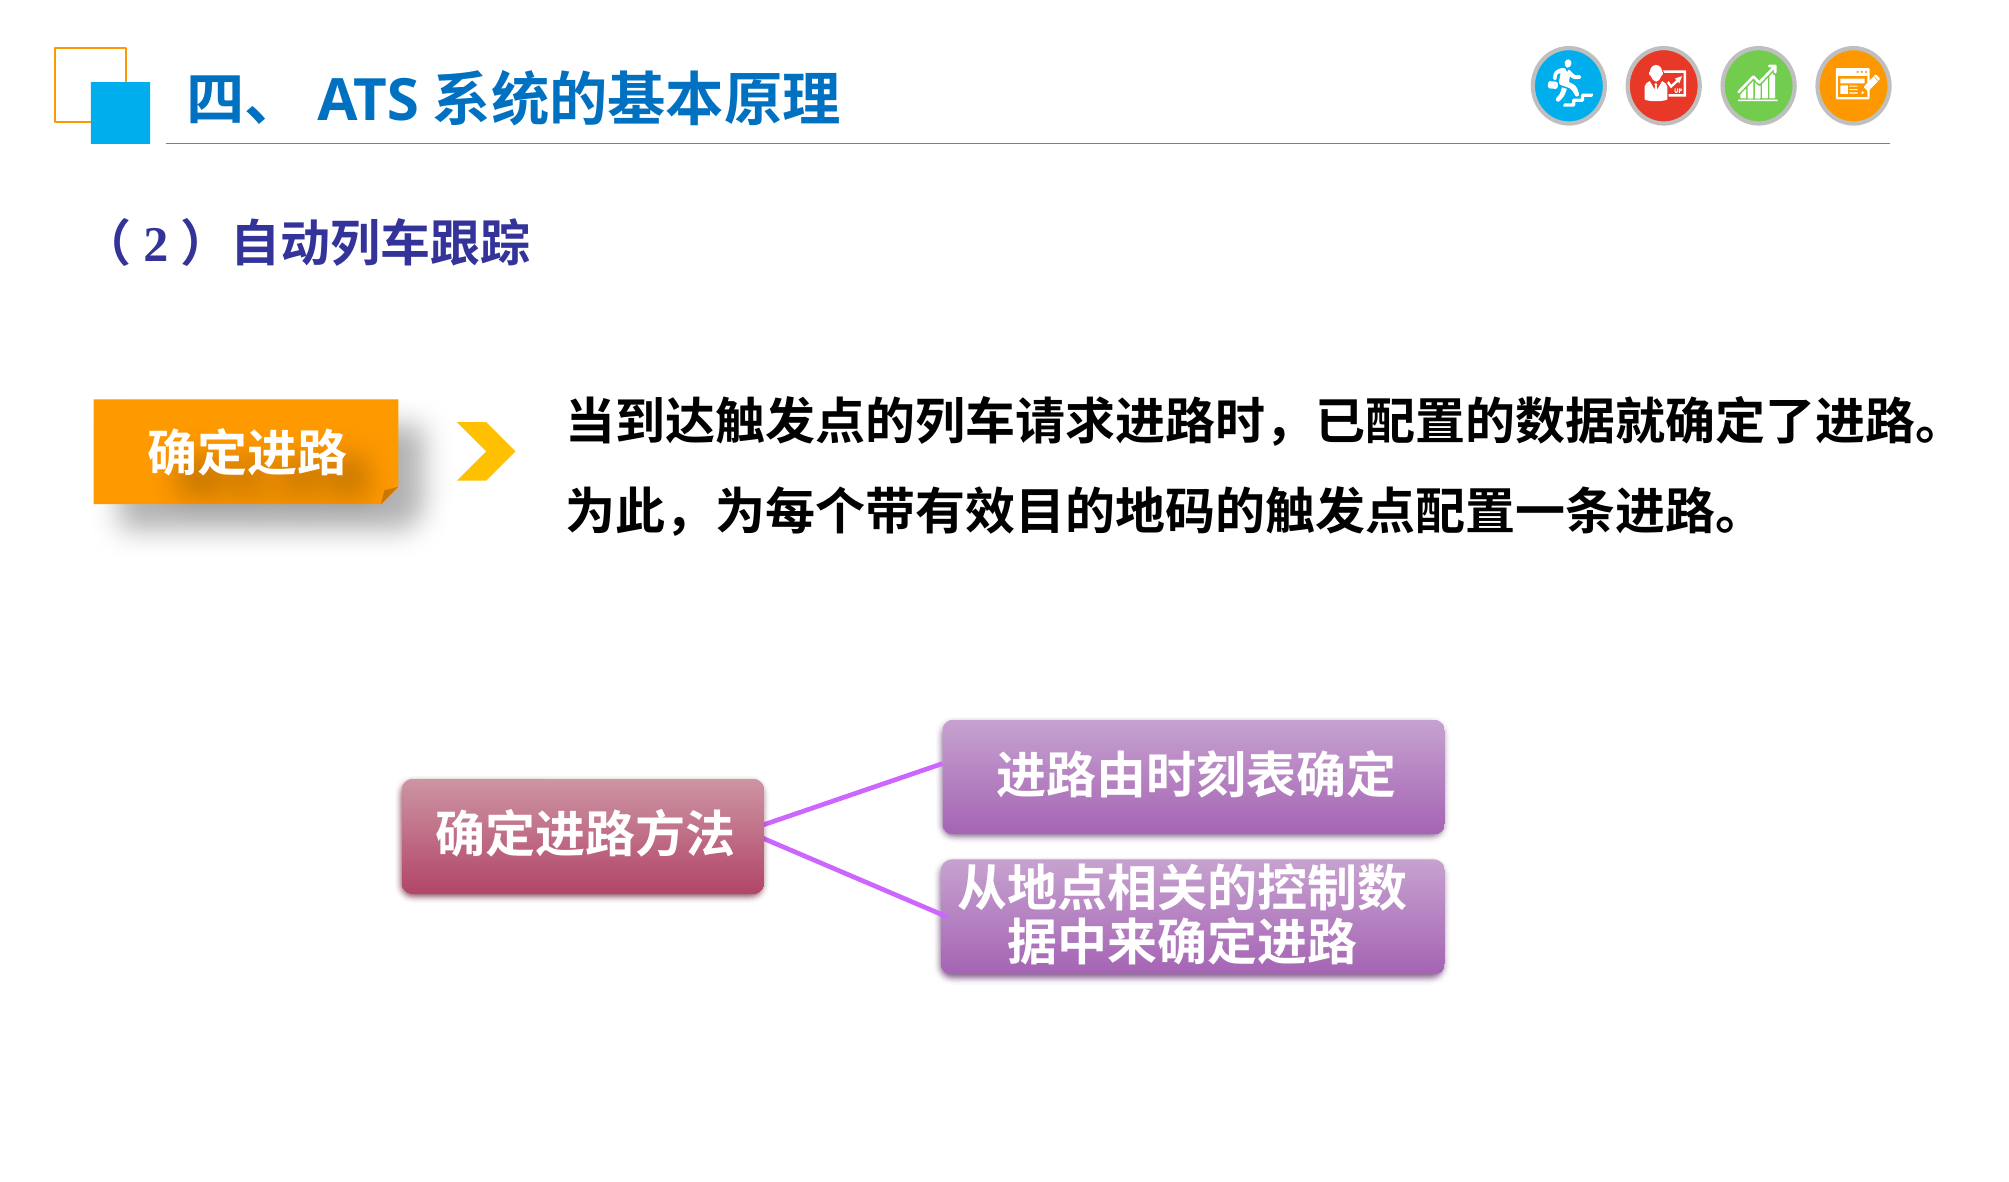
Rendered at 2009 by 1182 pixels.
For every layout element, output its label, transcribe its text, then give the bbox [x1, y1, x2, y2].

text_box [456, 422, 516, 481]
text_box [757, 719, 1446, 835]
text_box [93, 399, 399, 517]
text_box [757, 835, 1446, 975]
text_box 四、ATS系统的基本原理 [166, 51, 862, 142]
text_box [401, 778, 765, 894]
text_box 当到达触发点的列车请求进路时，已配置的数据就确定了进路。为此，为每个带有效目的地码的触发点配置一条进路。 [550, 351, 1954, 547]
text_box （2）自动列车跟踪 [66, 203, 1426, 279]
